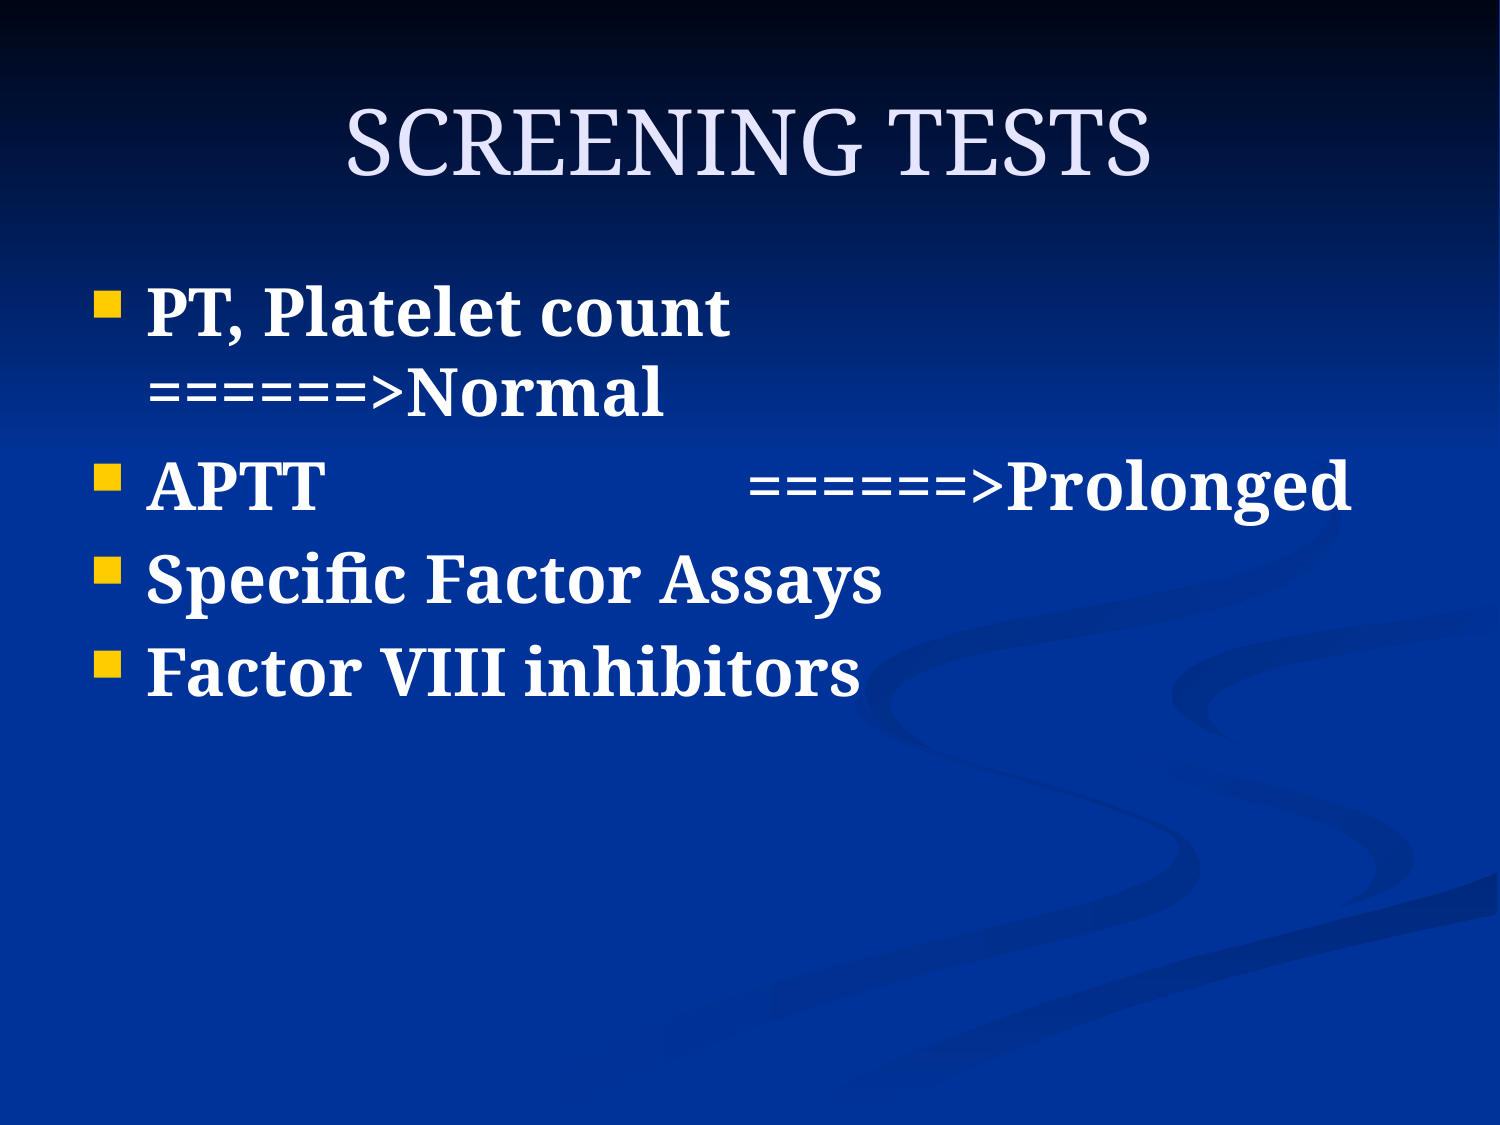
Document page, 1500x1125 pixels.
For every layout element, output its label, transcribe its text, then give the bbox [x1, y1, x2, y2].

list PT, Platelet count ======>Normal APTT ======>Prolonged Specific Factor Assays Factor VIII inhibitors [74, 262, 1426, 1006]
title SCREENING TESTS [74, 44, 1426, 233]
